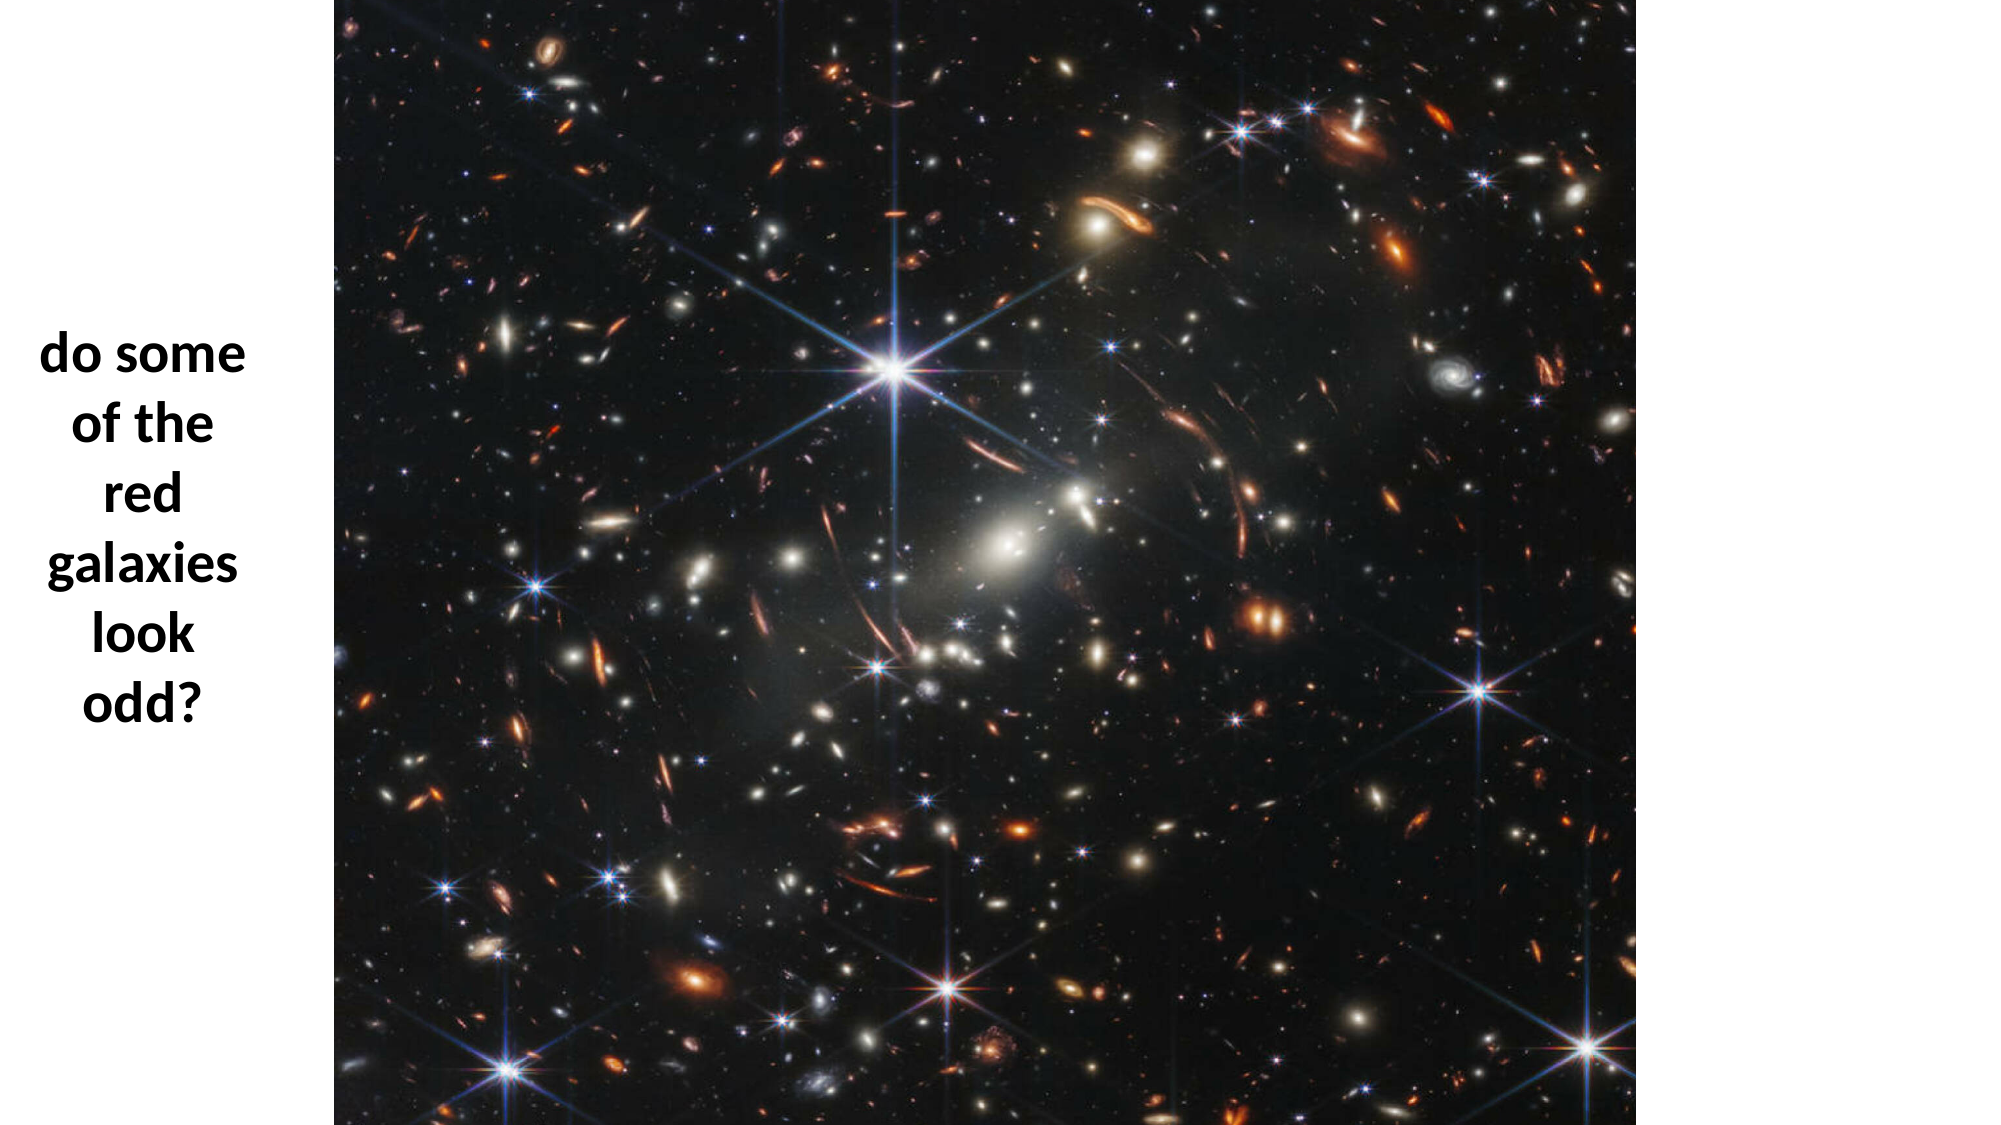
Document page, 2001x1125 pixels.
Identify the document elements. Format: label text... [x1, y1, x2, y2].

text_box do some of the red galaxies look odd? [22, 307, 265, 742]
picture [334, 0, 1636, 1125]
